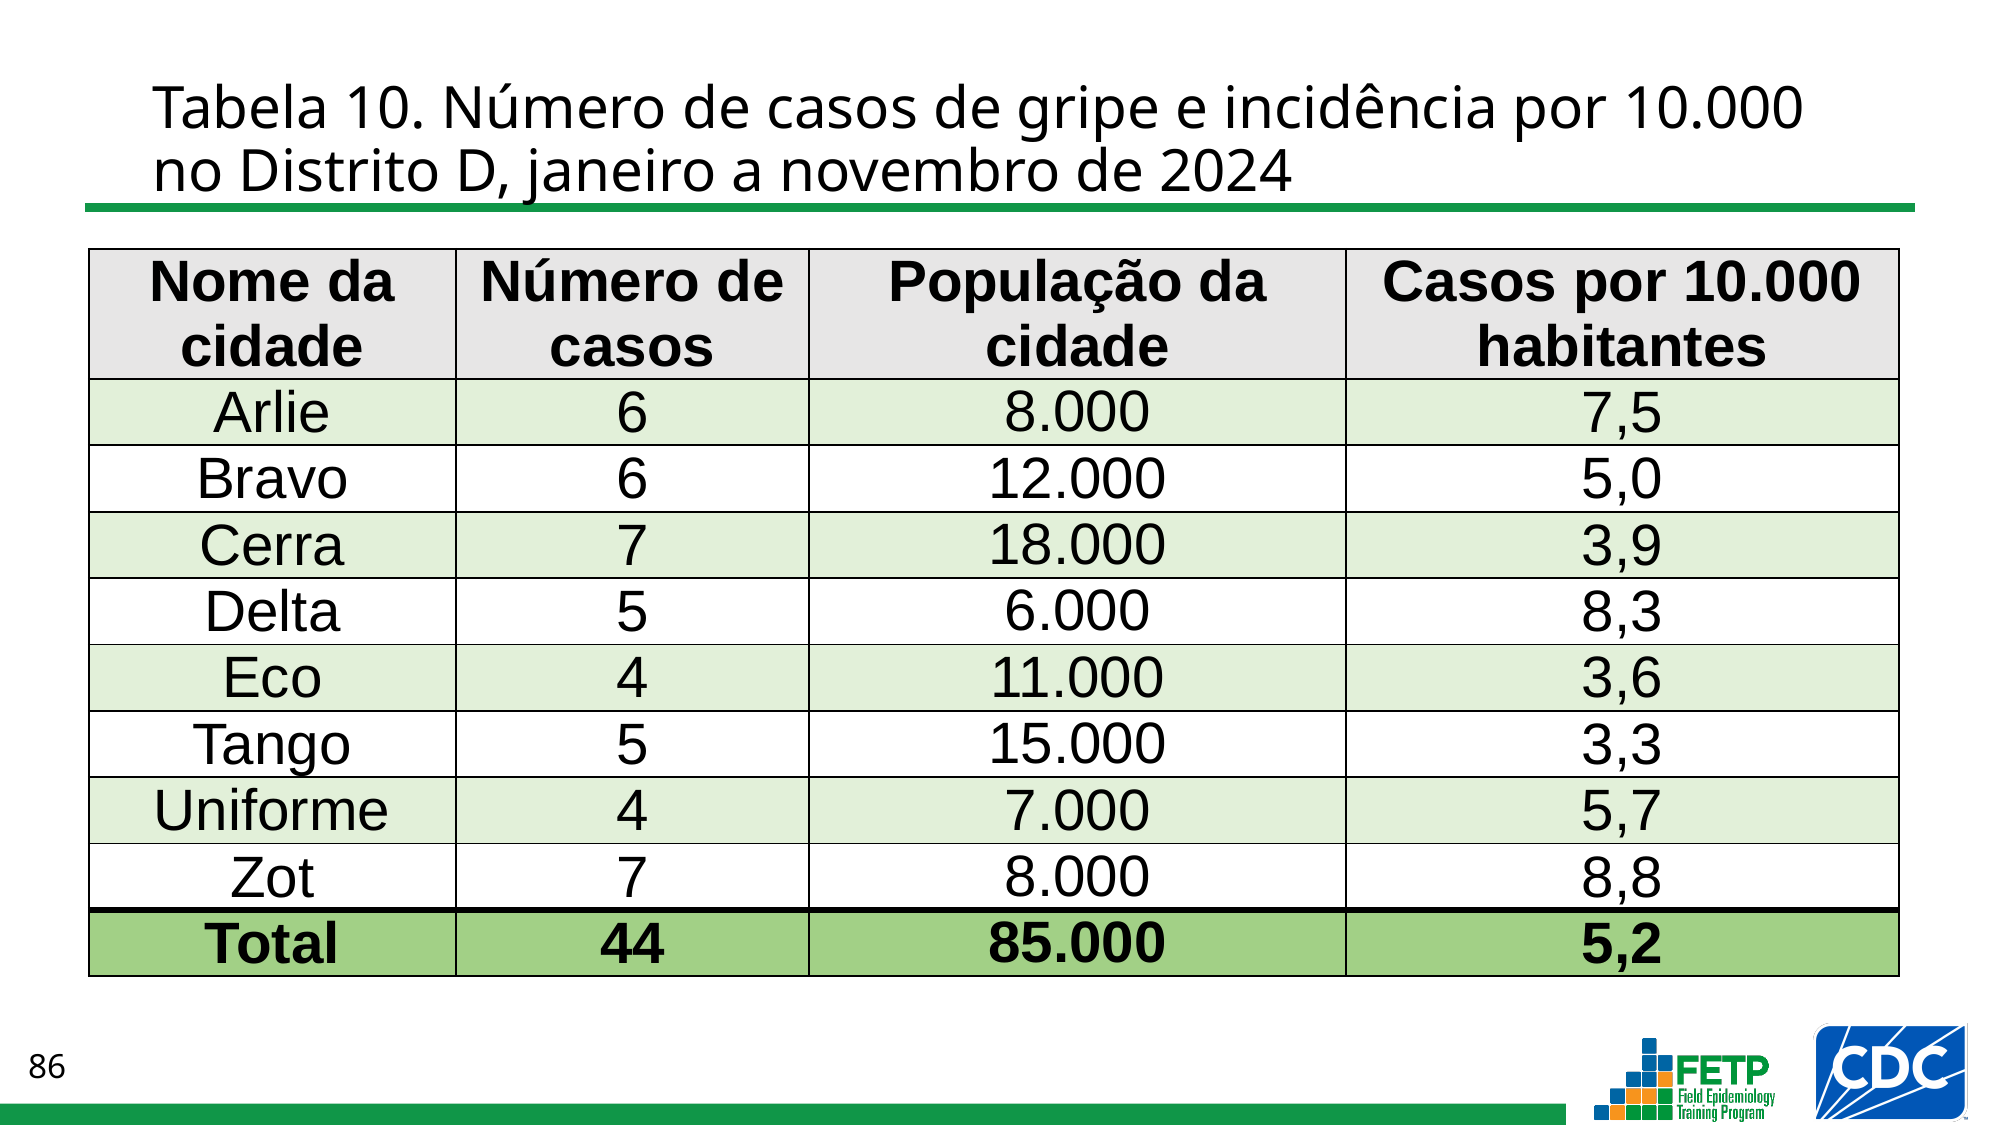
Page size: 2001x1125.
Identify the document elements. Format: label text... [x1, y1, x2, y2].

table_cell 6 [457, 380, 808, 444]
table_cell Eco [90, 645, 455, 710]
table_cell 12.000 [810, 446, 1345, 511]
table_header Nome da cidade [90, 250, 455, 378]
table_cell 5 [457, 579, 808, 644]
table_cell 8,8 [1347, 844, 1898, 907]
table_cell 4 [457, 778, 808, 843]
table_cell 5,2 [1347, 913, 1898, 975]
table_cell 3,9 [1347, 513, 1898, 577]
table_cell 5,0 [1347, 446, 1898, 511]
table_cell 18.000 [810, 513, 1345, 577]
table_cell 5 [457, 712, 808, 776]
table_cell Uniforme [90, 778, 455, 843]
table_cell 8,3 [1347, 579, 1898, 644]
table_cell 6 [457, 446, 808, 511]
table_cell Zot [90, 844, 455, 907]
table_cell 3,3 [1347, 712, 1898, 776]
table_cell 5,7 [1347, 778, 1898, 843]
table_cell 7.000 [810, 778, 1345, 843]
table_cell Arlie [90, 380, 455, 444]
table_cell 7 [457, 513, 808, 577]
table_cell 8.000 [810, 844, 1345, 907]
table_cell 7,5 [1347, 380, 1898, 444]
table_header População da cidade [810, 250, 1345, 378]
table_cell Total [90, 913, 455, 975]
table_header Número de casos [457, 250, 808, 378]
picture [1594, 1038, 1775, 1122]
table_cell 8.000 [810, 380, 1345, 444]
table_cell 44 [457, 913, 808, 975]
table_cell 3,6 [1347, 645, 1898, 710]
table_cell 6.000 [810, 579, 1345, 644]
table_cell Tango [90, 712, 455, 776]
table_cell Delta [90, 579, 455, 644]
table_cell 7 [457, 844, 808, 907]
title Tabela 10. Número de casos de gripe e incidência por 10.000 no Distrito D, janeiro a novembro de 2024 [137, 71, 1863, 207]
table_header Casos por 10.000 habitantes [1347, 250, 1898, 378]
table_cell 4 [457, 645, 808, 710]
picture [1813, 1023, 1968, 1122]
table_cell Bravo [90, 446, 455, 511]
table_cell Cerra [90, 513, 455, 577]
table_cell 85.000 [810, 913, 1345, 975]
table_cell 11.000 [810, 645, 1345, 710]
table_cell 15.000 [810, 712, 1345, 776]
